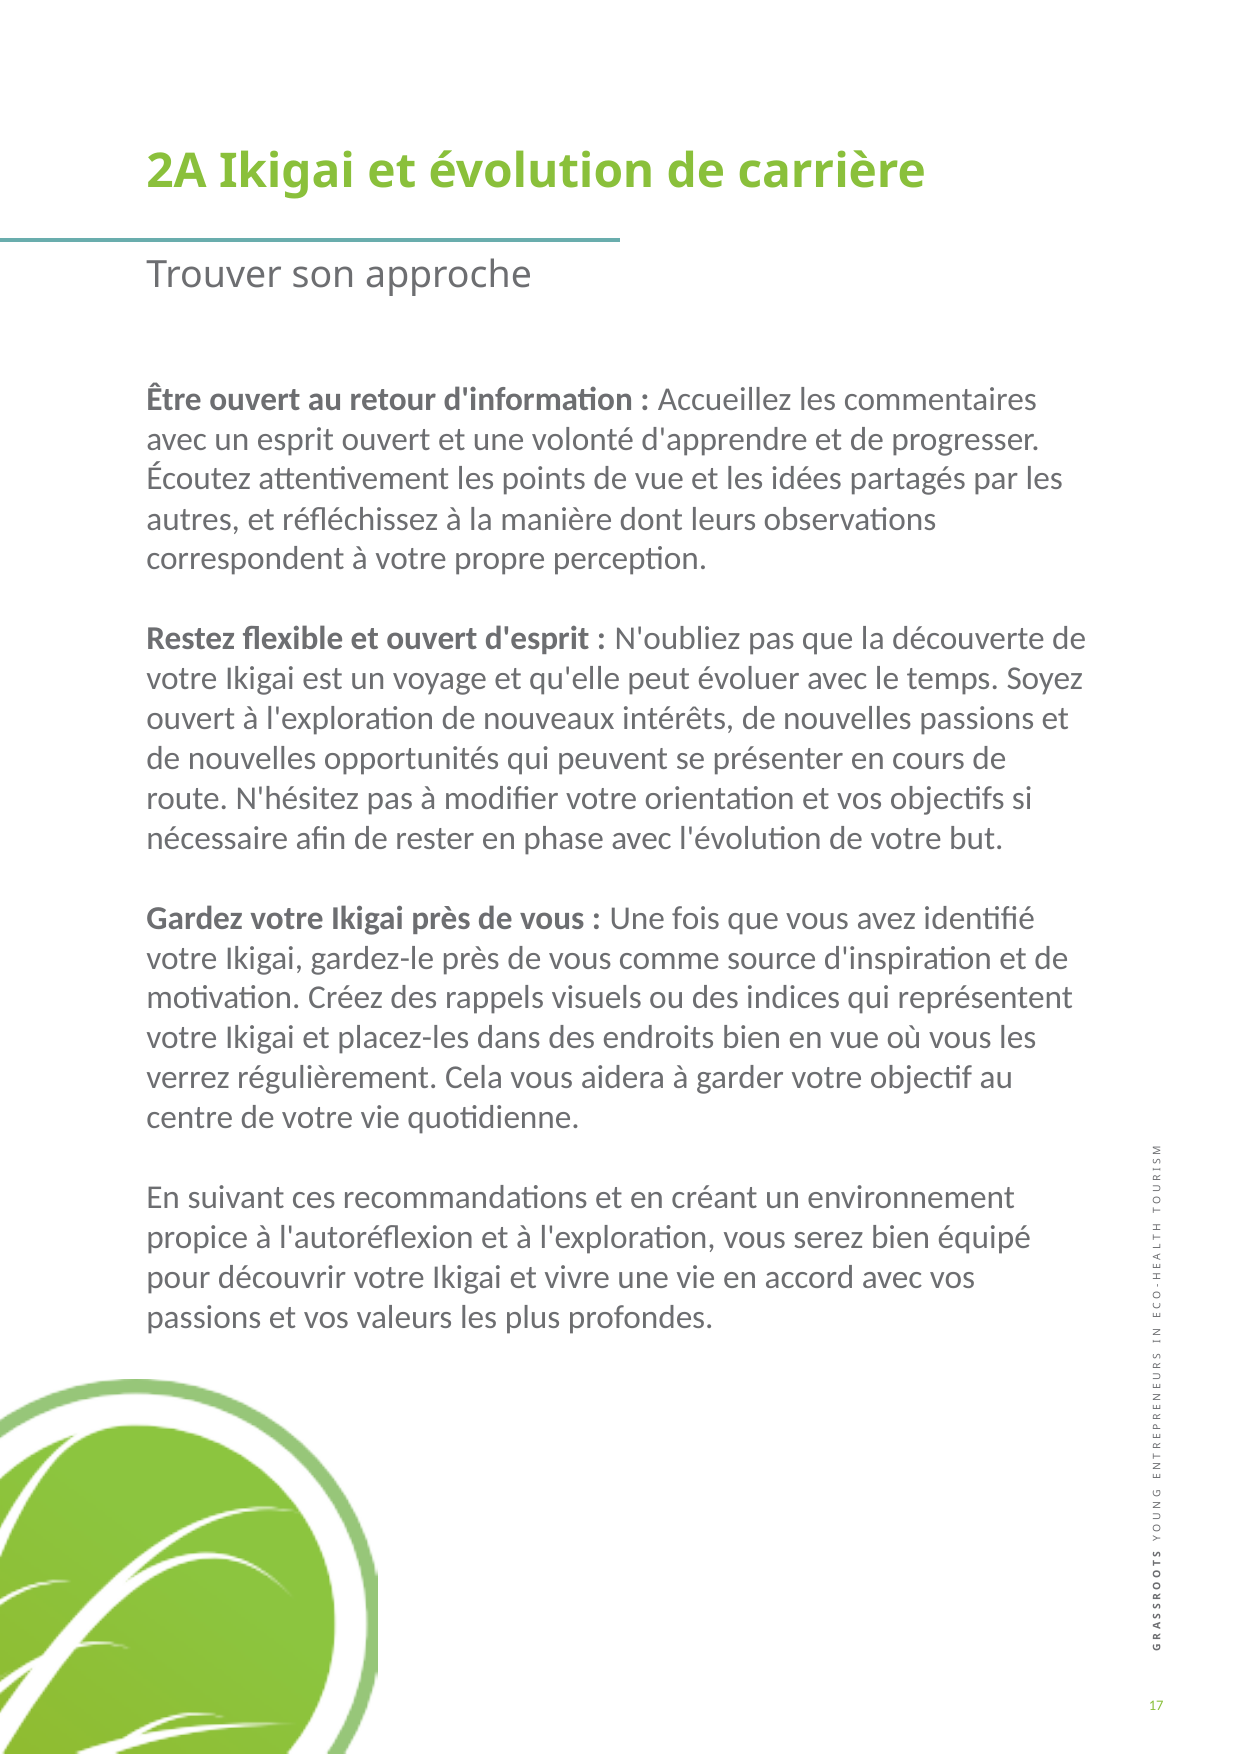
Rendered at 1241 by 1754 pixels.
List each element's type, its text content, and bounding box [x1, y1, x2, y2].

list 2A Ikigai et évolution de carrière [131, 132, 1109, 242]
list Être ouvert au retour d'information : Accueillez les commentaires avec un esprit ouvert et une volonté d'apprendre et de progresser. Écoutez attentivement les points de vue et les idées partagés par les autres, et réfléchissez à la manière dont leurs observations correspondent à votre propre perception. Restez flexible et ouvert d'esprit : N'oubliez pas que la découverte de votre Ikigai est un voyage et qu'elle peut évoluer avec le temps. Soyez ouvert à l'exploration de nouveaux intérêts, de nouvelles passions et de nouvelles opportunités qui peuvent se présenter en cours de route. N'hésitez pas à modifier votre orientation et vos objectifs si nécessaire afin de rester en phase avec l'évolution de votre but. Gardez votre Ikigai près de vous : Une fois que vous avez identifié votre Ikigai, gardez-le près de vous comme source d'inspiration et de motivation. Créez des rappels visuels ou des indices qui représentent votre Ikigai et placez-les dans des endroits bien en vue où vous les verrez régulièrement. Cela vous aidera à garder votre objectif au centre de votre vie quotidienne. En suivant ces recommandations et en créant un environnement propice à l'autoréflexion et à l'exploration, vous serez bien équipé pour découvrir votre Ikigai et vivre une vie en accord avec vos passions et vos valeurs les plus profondes. [131, 371, 1109, 1584]
slide_number 17 [1125, 1666, 1187, 1743]
list Trouver son approche [131, 242, 1109, 371]
